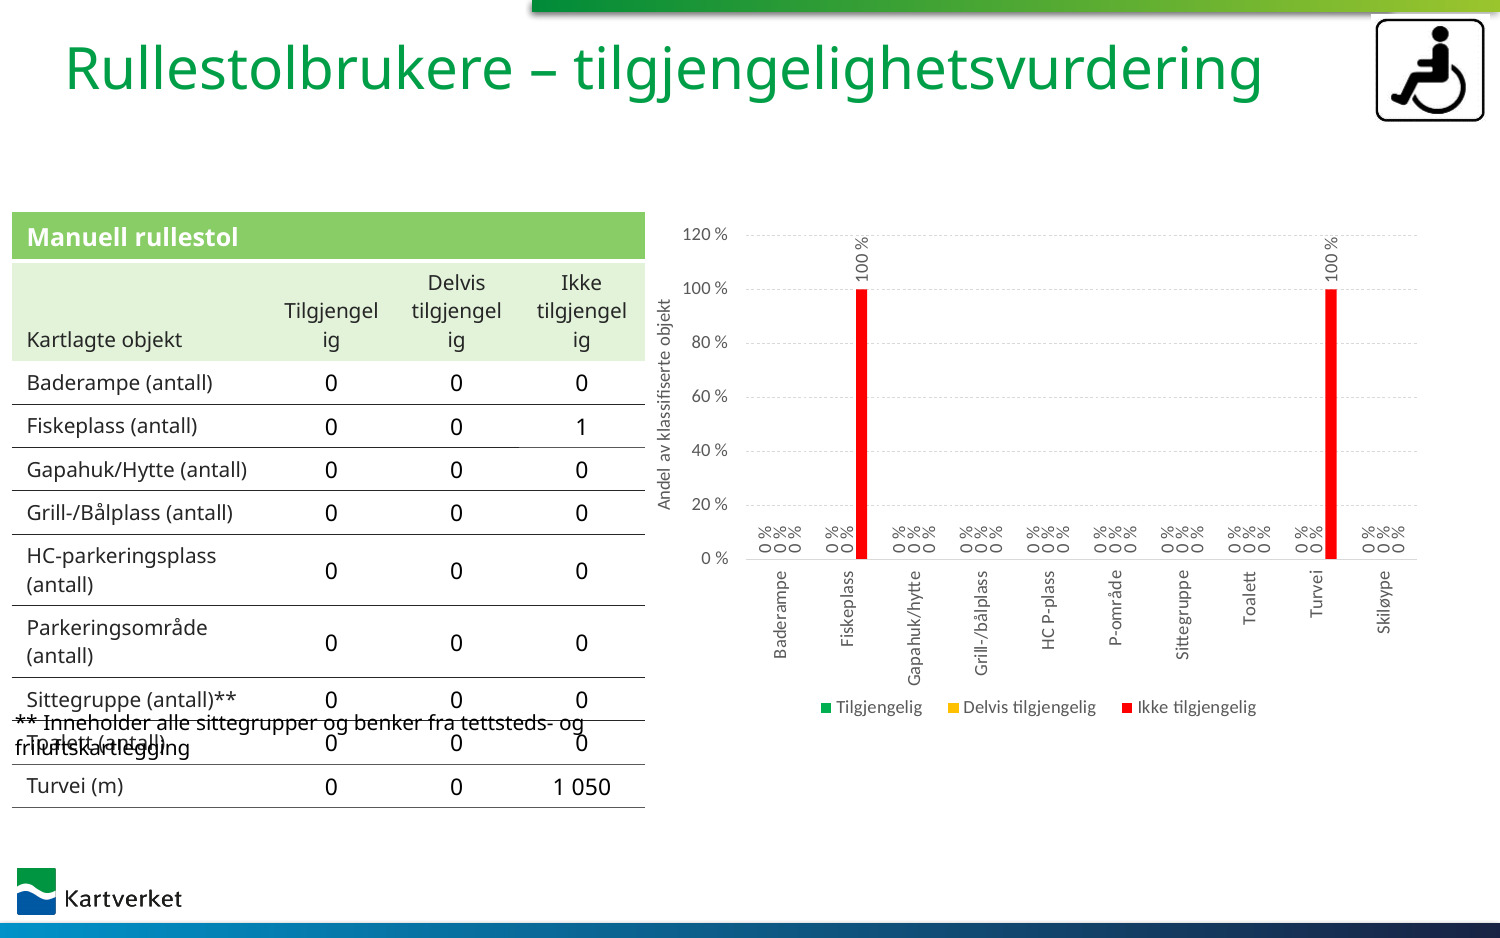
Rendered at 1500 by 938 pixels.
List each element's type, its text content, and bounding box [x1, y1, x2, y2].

table_cell Fiskeplass (antall) [12, 405, 269, 447]
text_box Rullestolbrukere – tilgjengelighetsvurdering [49, 12, 1372, 109]
table_cell 0 [269, 678, 394, 702]
table_cell 0 [269, 491, 394, 534]
table_cell 0 [269, 606, 394, 677]
table_cell Gapahuk/Hytte (antall) [12, 448, 269, 490]
picture [1371, 13, 1491, 127]
table_cell 0 [269, 535, 394, 605]
table_cell 0 [269, 361, 394, 404]
table_cell 0 [394, 448, 519, 490]
table_cell 0 [519, 606, 638, 677]
table_cell 0 [394, 405, 519, 447]
table_cell HC-parkeringsplass (antall) [12, 535, 269, 605]
table_cell 0 [519, 535, 638, 605]
table_cell 0 [269, 448, 394, 490]
table_cell 0 [394, 491, 519, 534]
table_cell 0 [519, 448, 638, 490]
table_cell 0 [519, 491, 638, 534]
table_cell 0 [394, 678, 519, 702]
table_cell Ikke tilgjengelig [519, 263, 638, 361]
table_cell Delvis tilgjengelig [394, 263, 519, 361]
table_cell Tilgjengelig [269, 263, 394, 361]
table_cell 0 [394, 768, 519, 807]
table_header Manuell rullestol [12, 212, 645, 259]
table_cell 0 [269, 405, 394, 447]
table_cell 0 [269, 768, 394, 807]
table_cell 1 [519, 405, 638, 447]
table_cell 0 [519, 678, 638, 702]
table_cell 0 [394, 606, 519, 677]
table_cell 1 050 [519, 768, 645, 807]
table_cell Grill-/Bålplass (antall) [12, 491, 269, 534]
text_box ** Inneholder alle sittegrupper og benker fra tettsteds- og friluftskartlegging [0, 702, 745, 768]
table_cell 0 [394, 361, 519, 404]
table_cell Turvei (m) [12, 768, 269, 807]
table_cell 0 [519, 361, 638, 404]
table_cell 0 [394, 535, 519, 605]
table_cell Kartlagte objekt [12, 263, 269, 361]
table_cell Baderampe (antall) [12, 361, 269, 404]
table_cell Parkeringsområde (antall) [12, 606, 269, 677]
table_cell Sittegruppe (antall)** [12, 678, 269, 702]
picture [643, 218, 1427, 728]
